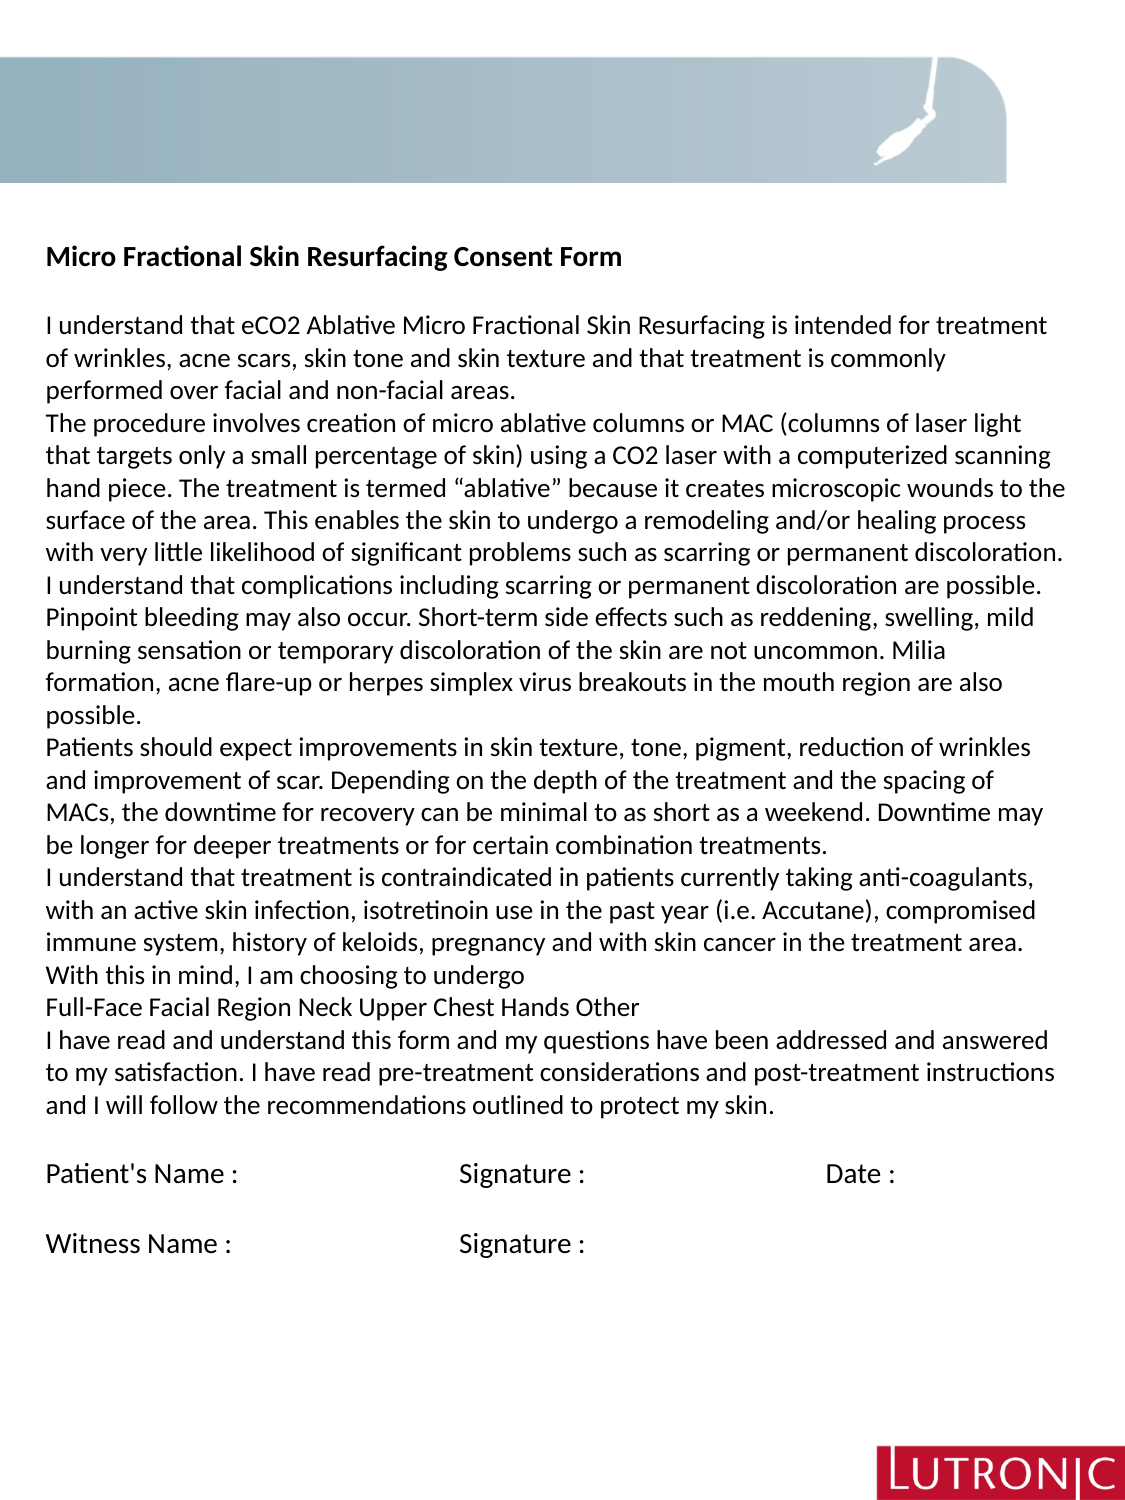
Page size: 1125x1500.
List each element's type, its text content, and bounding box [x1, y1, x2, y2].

picture [876, 1445, 1125, 1500]
picture [0, 52, 1008, 184]
text_box Micro Fractional Skin Resurfacing Consent Form I understand that eCO2 Ablative Micro Fractional Skin Resurfacing is intended for treatment of wrinkles, acne scars, skin tone and skin texture and that treatment is commonly performed over facial and non-facial areas. The procedure involves creation of micro ablative columns or MAC (columns of laser light that targets only a small percentage of skin) using a CO2 laser with a computerized scanning hand piece. The treatment is termed “ablative” because it creates microscopic wounds to the surface of the area. This enables the skin to undergo a remodeling and/or healing process with very little likelihood of significant problems such as scarring or permanent discoloration. I understand that complications including scarring or permanent discoloration are possible. Pinpoint bleeding may also occur. Short-term side effects such as reddening, swelling, mild burning sensation or temporary discoloration of the skin are not uncommon. Milia formation, acne flare-up or herpes simplex virus breakouts in the mouth region are also possible. Patients should expect improvements in skin texture, tone, pigment, reduction of wrinkles and improvement of scar. Depending on the depth of the treatment and the spacing of MACs, the downtime for recovery can be minimal to as short as a weekend. Downtime may be longer for deeper treatments or for certain combination treatments. I understand that treatment is contraindicated in patients currently taking anti-coagulants, with an active skin infection, isotretinoin use in the past year (i.e. Accutane), compromised immune system, history of keloids, pregnancy and with skin cancer in the treatment area. With this in mind, I am choosing to undergo Full-Face Facial Region Neck Upper Chest Hands Other I have read and understand this form and my questions have been addressed and answered to my satisfaction. I have read pre-treatment considerations and post-treatment instructions and I will follow the recommendations outlined to protect my skin. Patient's Name : Signature : Date : Witness Name : Signature : [30, 230, 1083, 1267]
